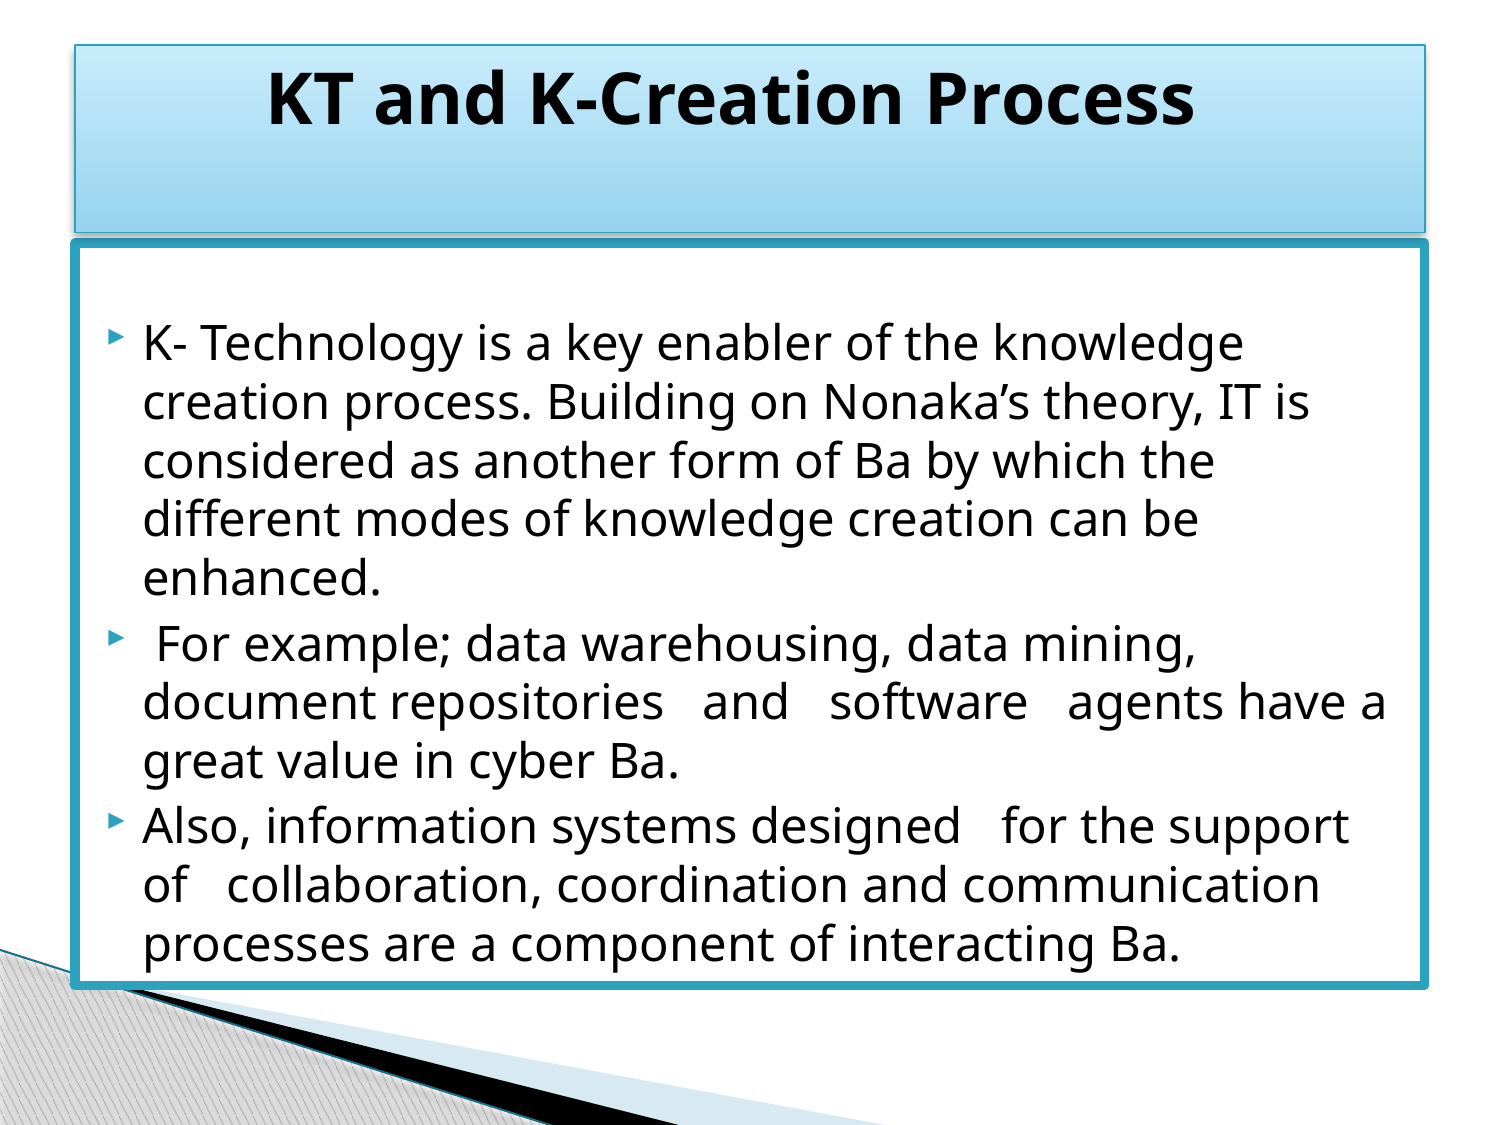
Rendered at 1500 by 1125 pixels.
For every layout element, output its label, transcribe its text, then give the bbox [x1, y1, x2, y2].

title KT and K-Creation Process [74, 44, 1426, 233]
list K- Technology is a key enabler of the knowledge creation process. Building on Nonaka’s theory, IT is considered as another form of Ba by which the different modes of knowledge creation can be enhanced. For example; data warehousing, data mining, document repositories and software agents have a great value in cyber Ba. Also, information systems designed for the support of collaboration, coordination and communication processes are a component of interacting Ba. [70, 240, 1429, 990]
